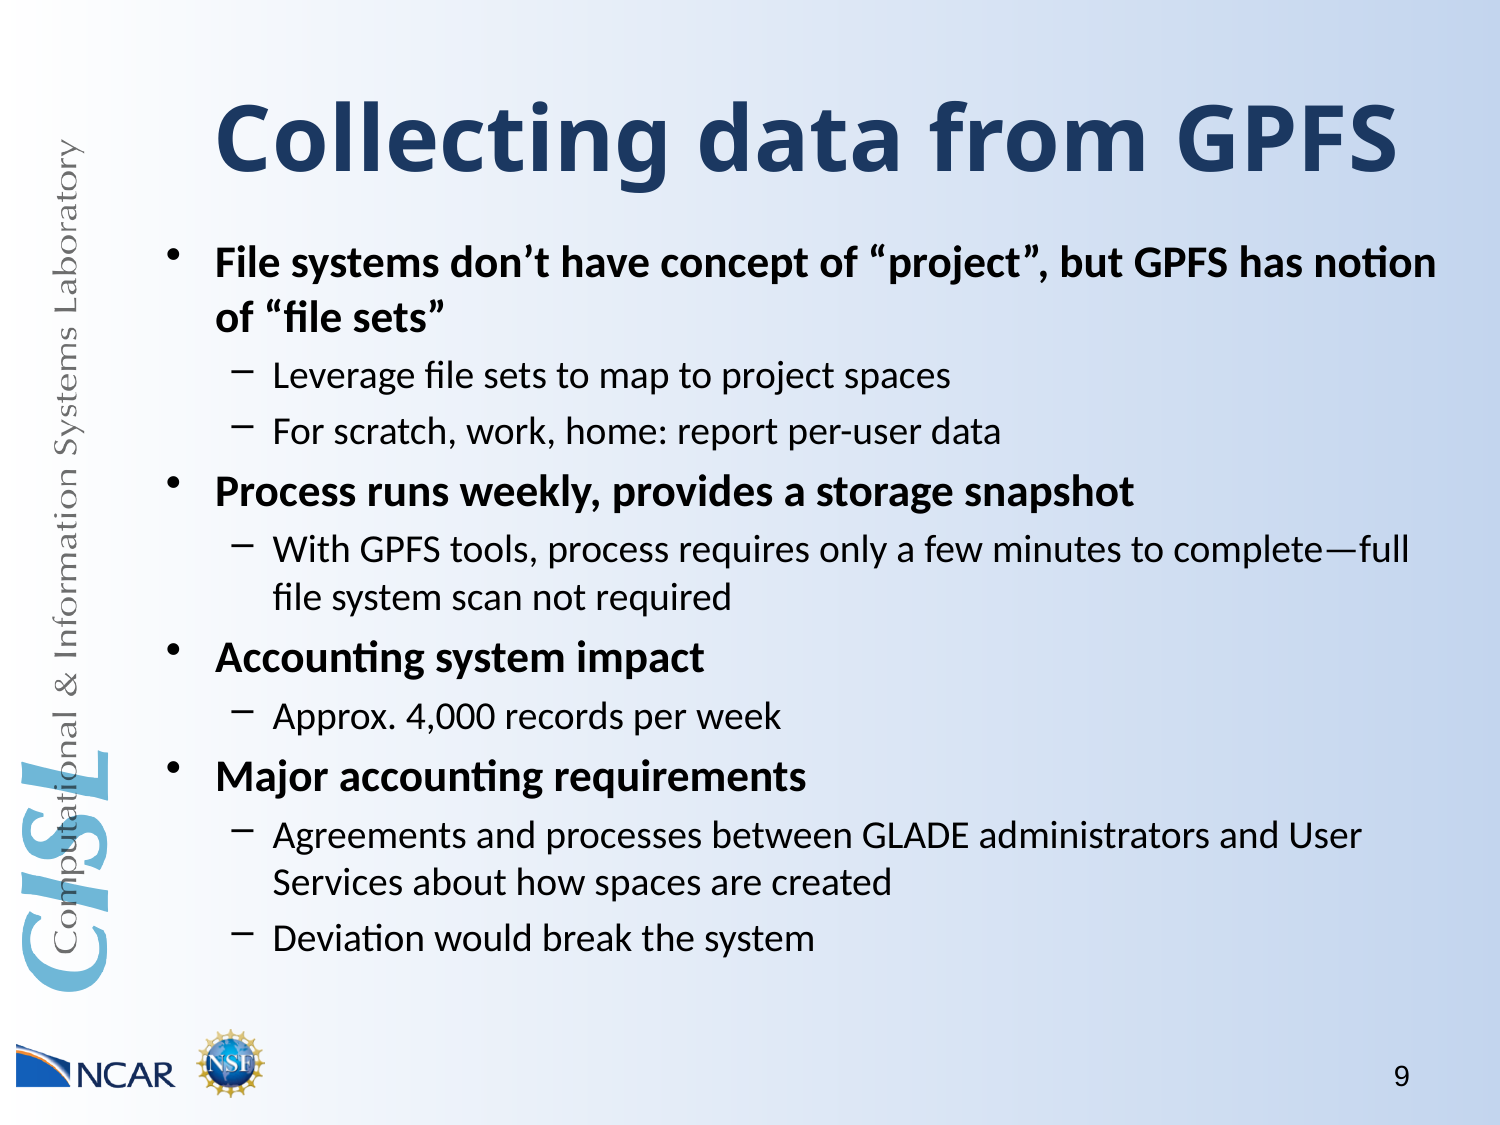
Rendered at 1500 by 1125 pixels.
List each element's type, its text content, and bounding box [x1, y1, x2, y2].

picture [16, 112, 134, 1012]
picture [196, 1028, 265, 1098]
list File systems don’t have concept of “project”, but GPFS has notion of “file sets” Leverage file sets to map to project spaces For scratch, work, home: report per-user data Process runs weekly, provides a storage snapshot With GPFS tools, process requires only a few minutes to complete—full file system scan not required Accounting system impact Approx. 4,000 records per week Major accounting requirements Agreements and processes between GLADE administrators and User Services about how spaces are created Deviation would break the system [150, 224, 1463, 968]
slide_number 9 [1074, 1021, 1426, 1101]
picture [16, 1039, 180, 1090]
title Collecting data from GPFS [150, 44, 1463, 224]
